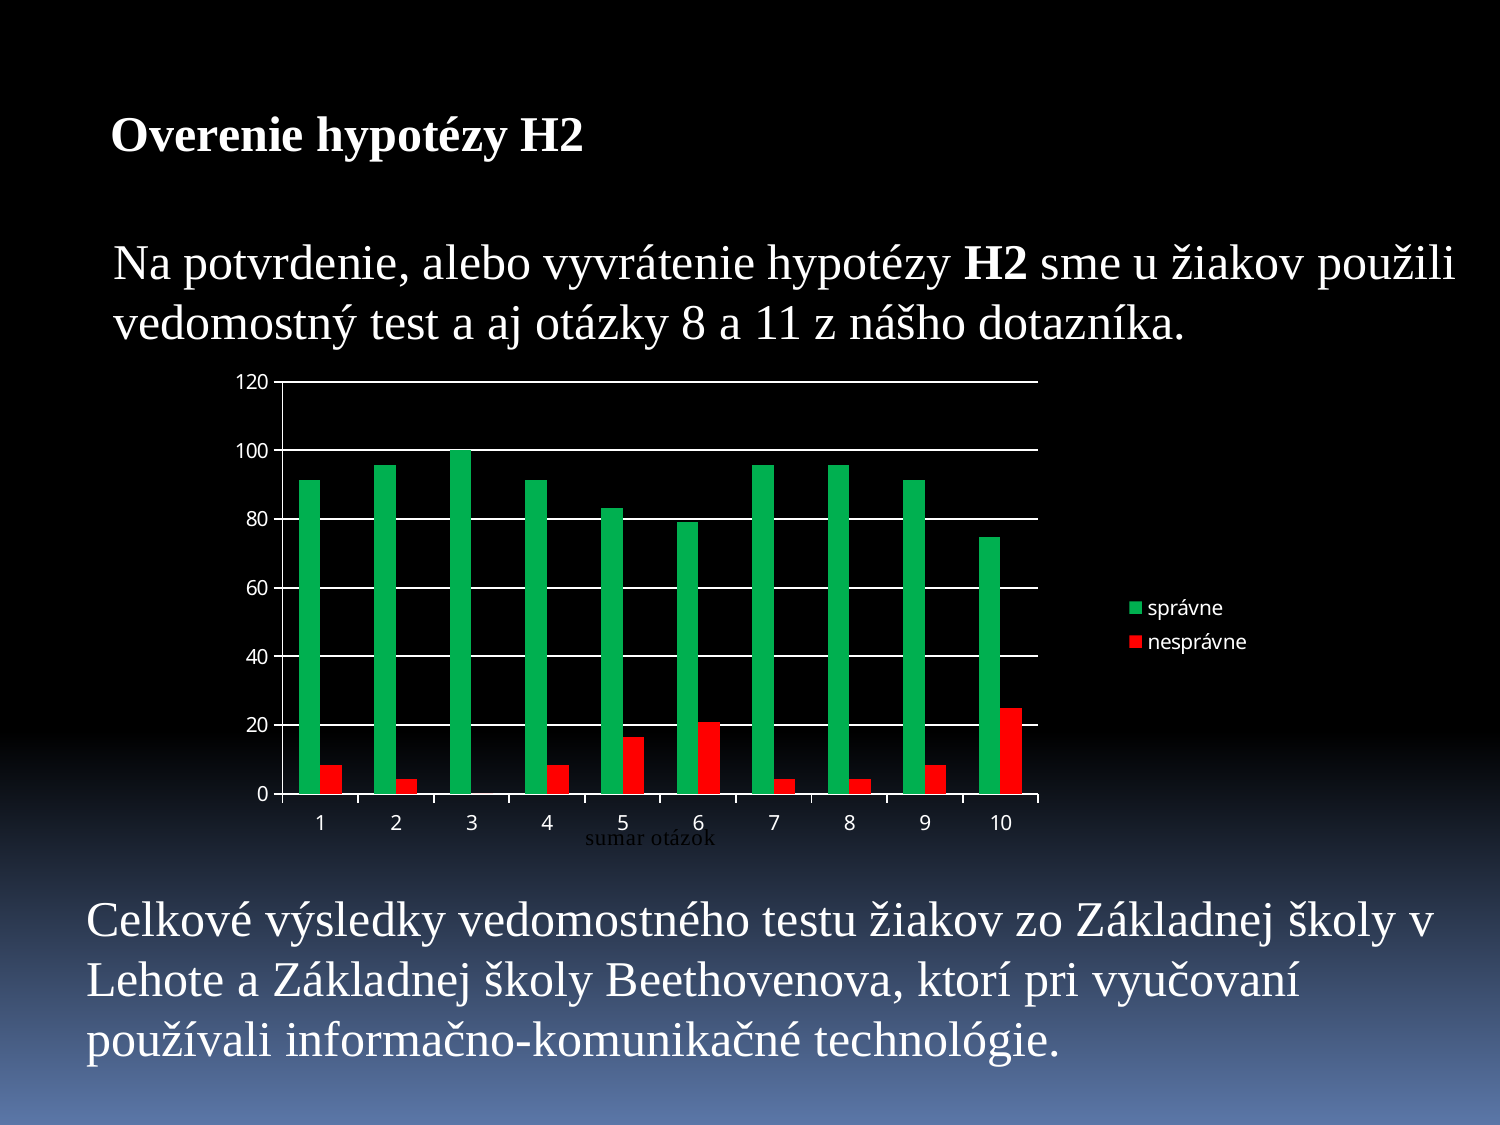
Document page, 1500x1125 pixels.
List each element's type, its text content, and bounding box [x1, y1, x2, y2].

text_box Na potvrdenie, alebo vyvrátenie hypotézy H2 sme u žiakov použili vedomostný test a aj otázky 8 a 11 z nášho dotazníka. [98, 222, 1485, 358]
text_box Celkové výsledky vedomostného testu žiakov zo Základnej školy v Lehote a Základnej školy Beethovenova, ktorí pri vyučovaní používali informačno-komunikačné technológie. [71, 878, 1463, 1074]
chart [140, 351, 1266, 899]
text_box Overenie hypotézy H2 [95, 93, 601, 214]
